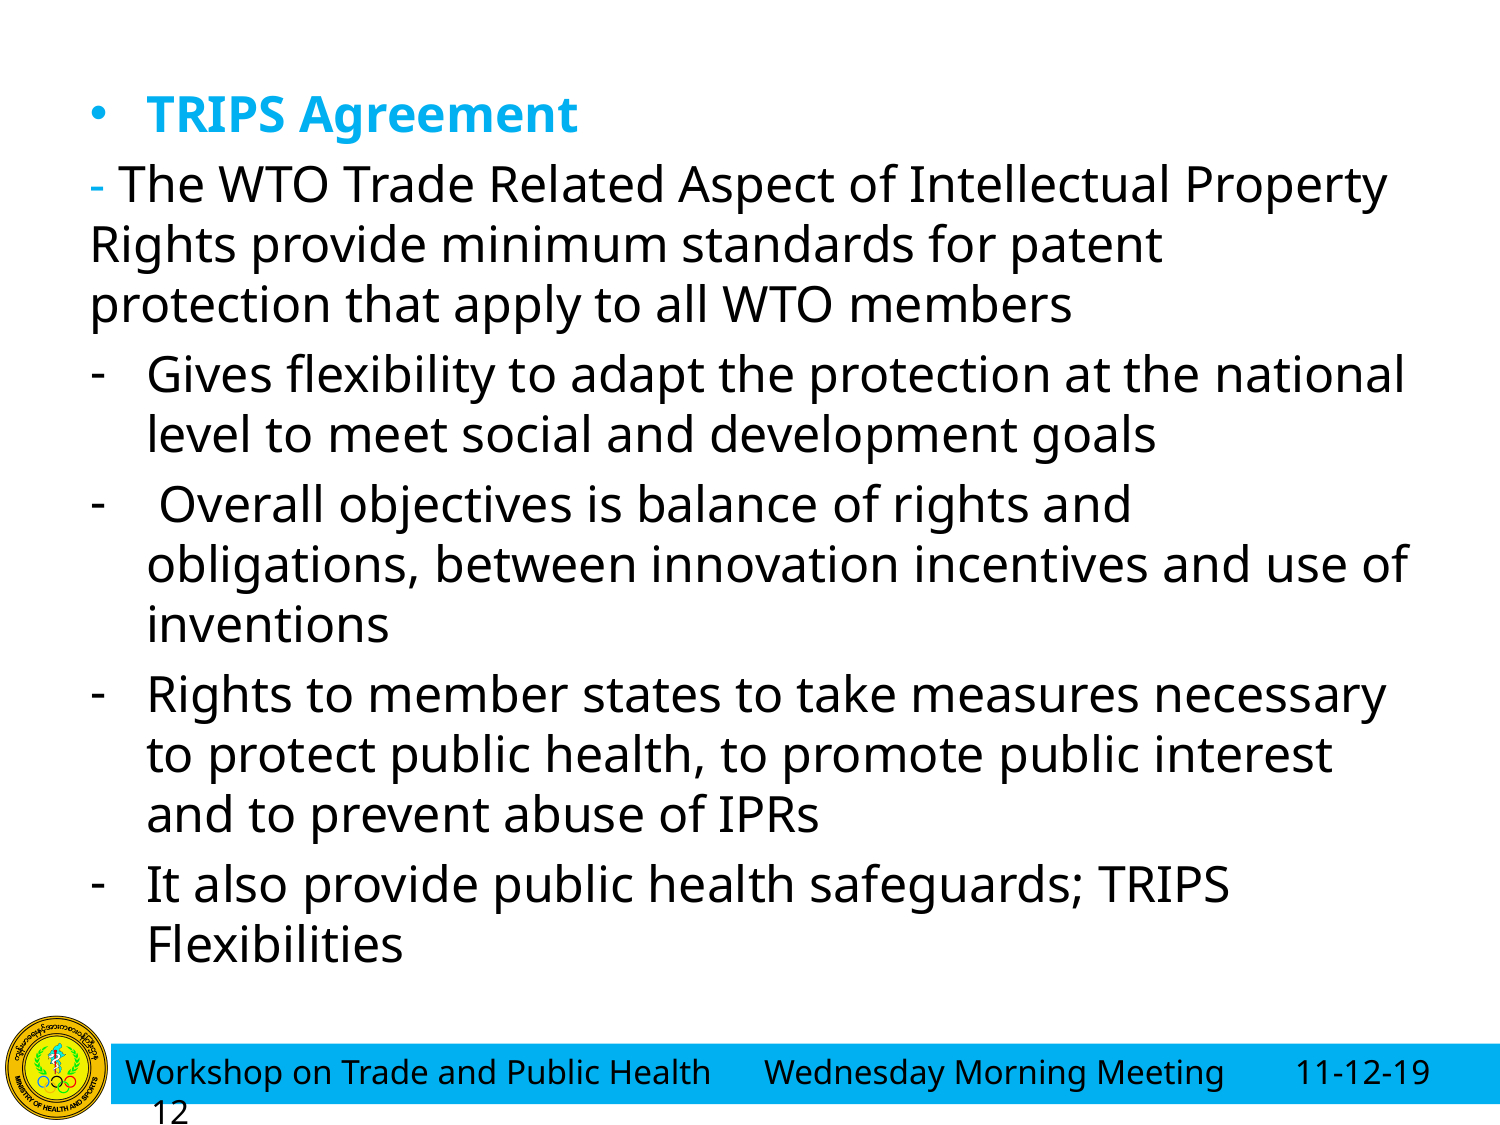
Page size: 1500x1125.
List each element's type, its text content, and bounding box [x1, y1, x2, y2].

list TRIPS Agreement - The WTO Trade Related Aspect of Intellectual Property Rights provide minimum standards for patent protection that apply to all WTO members Gives flexibility to adapt the protection at the national level to meet social and development goals Overall objectives is balance of rights and obligations, between innovation incentives and use of inventions Rights to member states to take measures necessary to protect public health, to promote public interest and to prevent abuse of IPRs It also provide public health safeguards; TRIPS Flexibilities [75, 75, 1425, 1005]
picture [2, 1010, 111, 1125]
